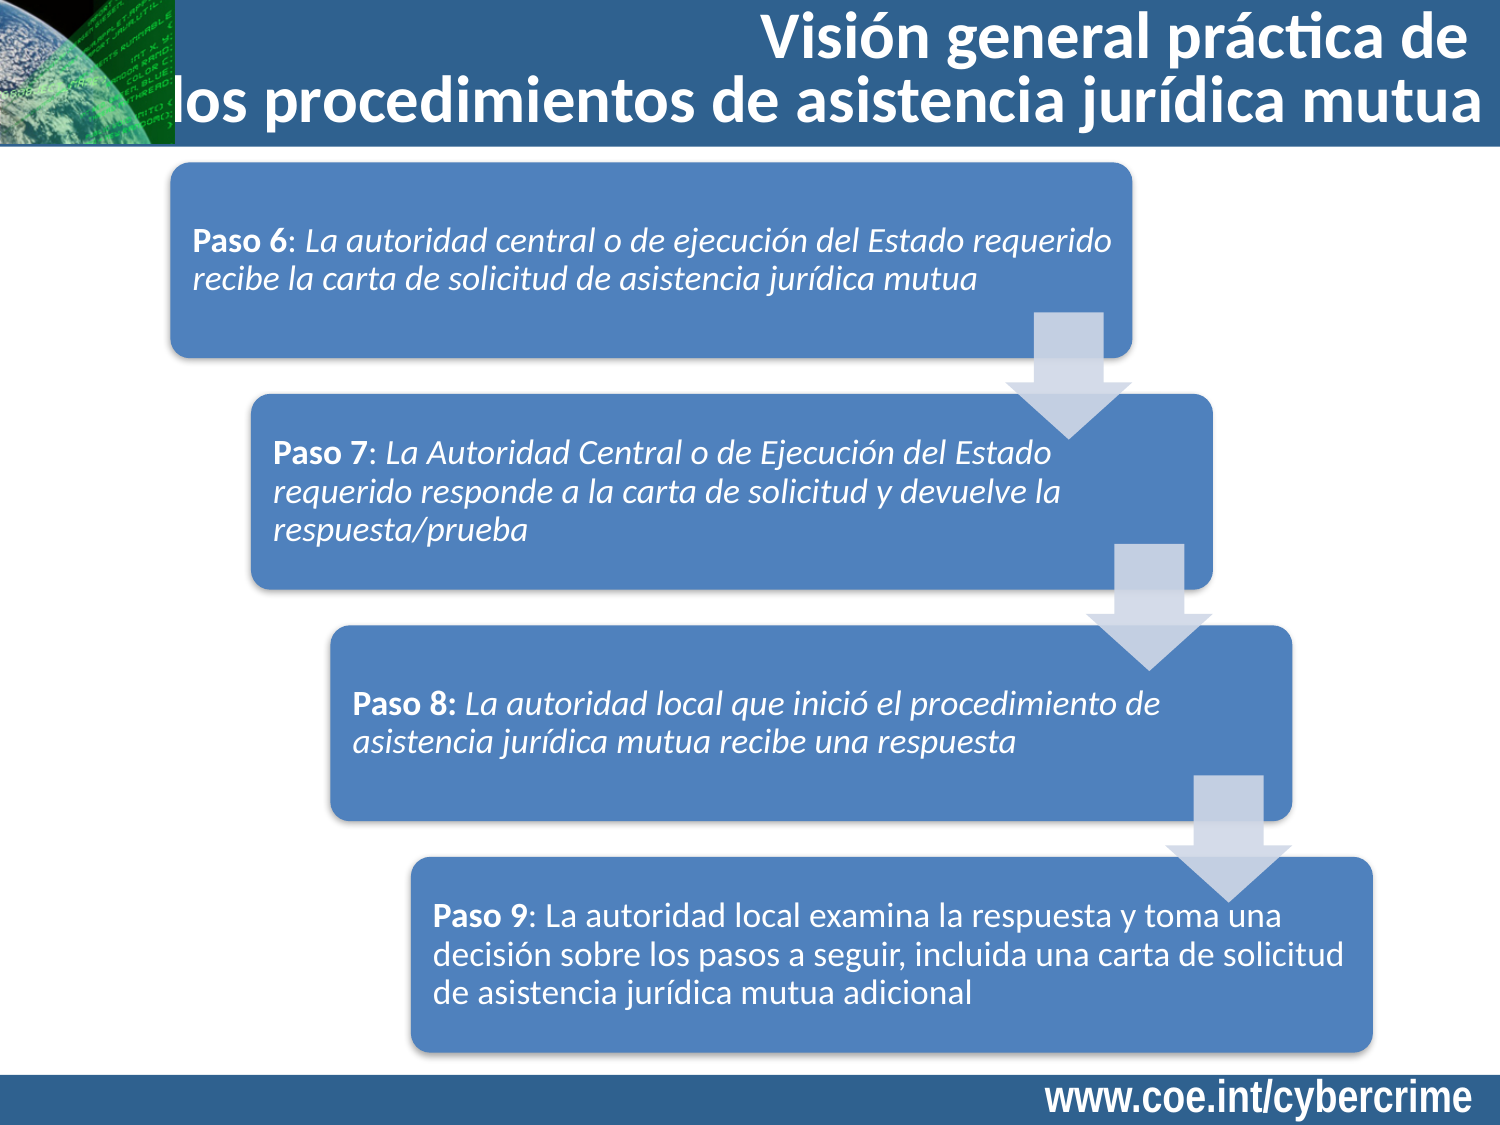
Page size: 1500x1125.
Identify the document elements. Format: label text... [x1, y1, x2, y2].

picture [0, 0, 175, 144]
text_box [170, 162, 1374, 1053]
text_box www.coe.int/cybercrime [1030, 1059, 1500, 1125]
text_box [0, 1073, 1030, 1125]
text_box Visión general práctica de los procedimientos de asistencia jurídica mutua [177, 0, 1500, 149]
